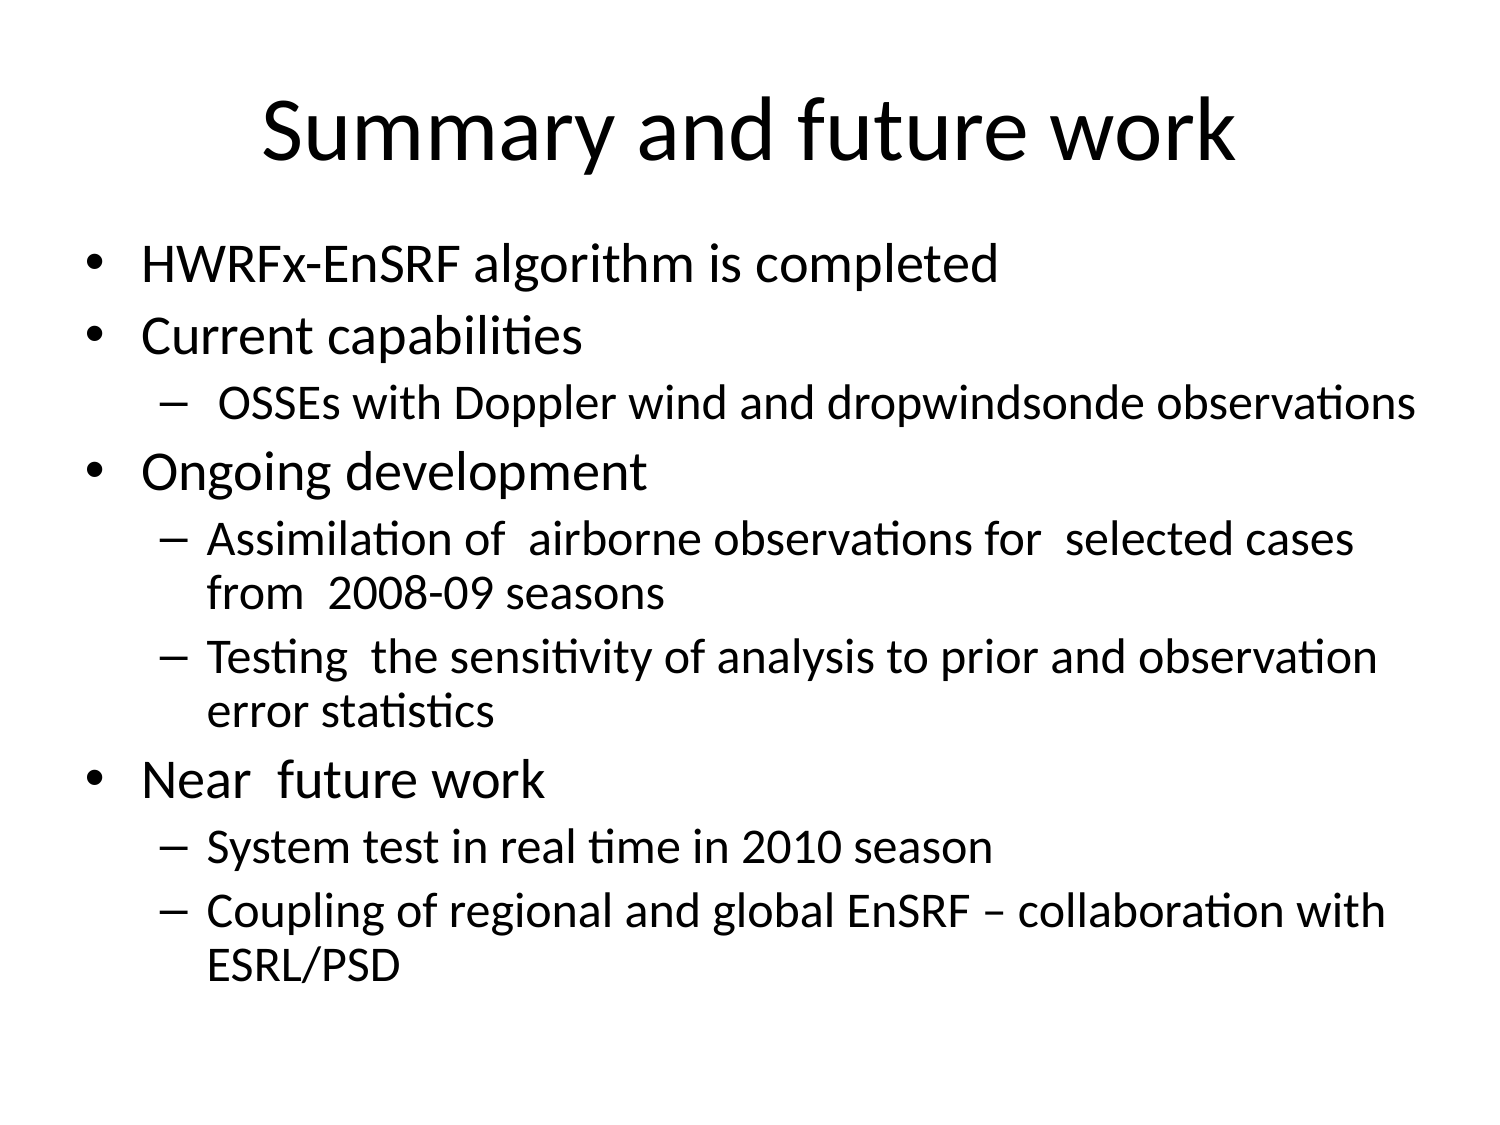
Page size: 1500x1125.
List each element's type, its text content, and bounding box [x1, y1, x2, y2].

list HWRFx-EnSRF algorithm is completed Current capabilities OSSEs with Doppler wind and dropwindsonde observations Ongoing development Assimilation of airborne observations for selected cases from 2008-09 seasons Testing the sensitivity of analysis to prior and observation error statistics Near future work System test in real time in 2010 season Coupling of regional and global EnSRF – collaboration with ESRL/PSD [69, 226, 1440, 1049]
title Summary and future work [74, 29, 1426, 218]
